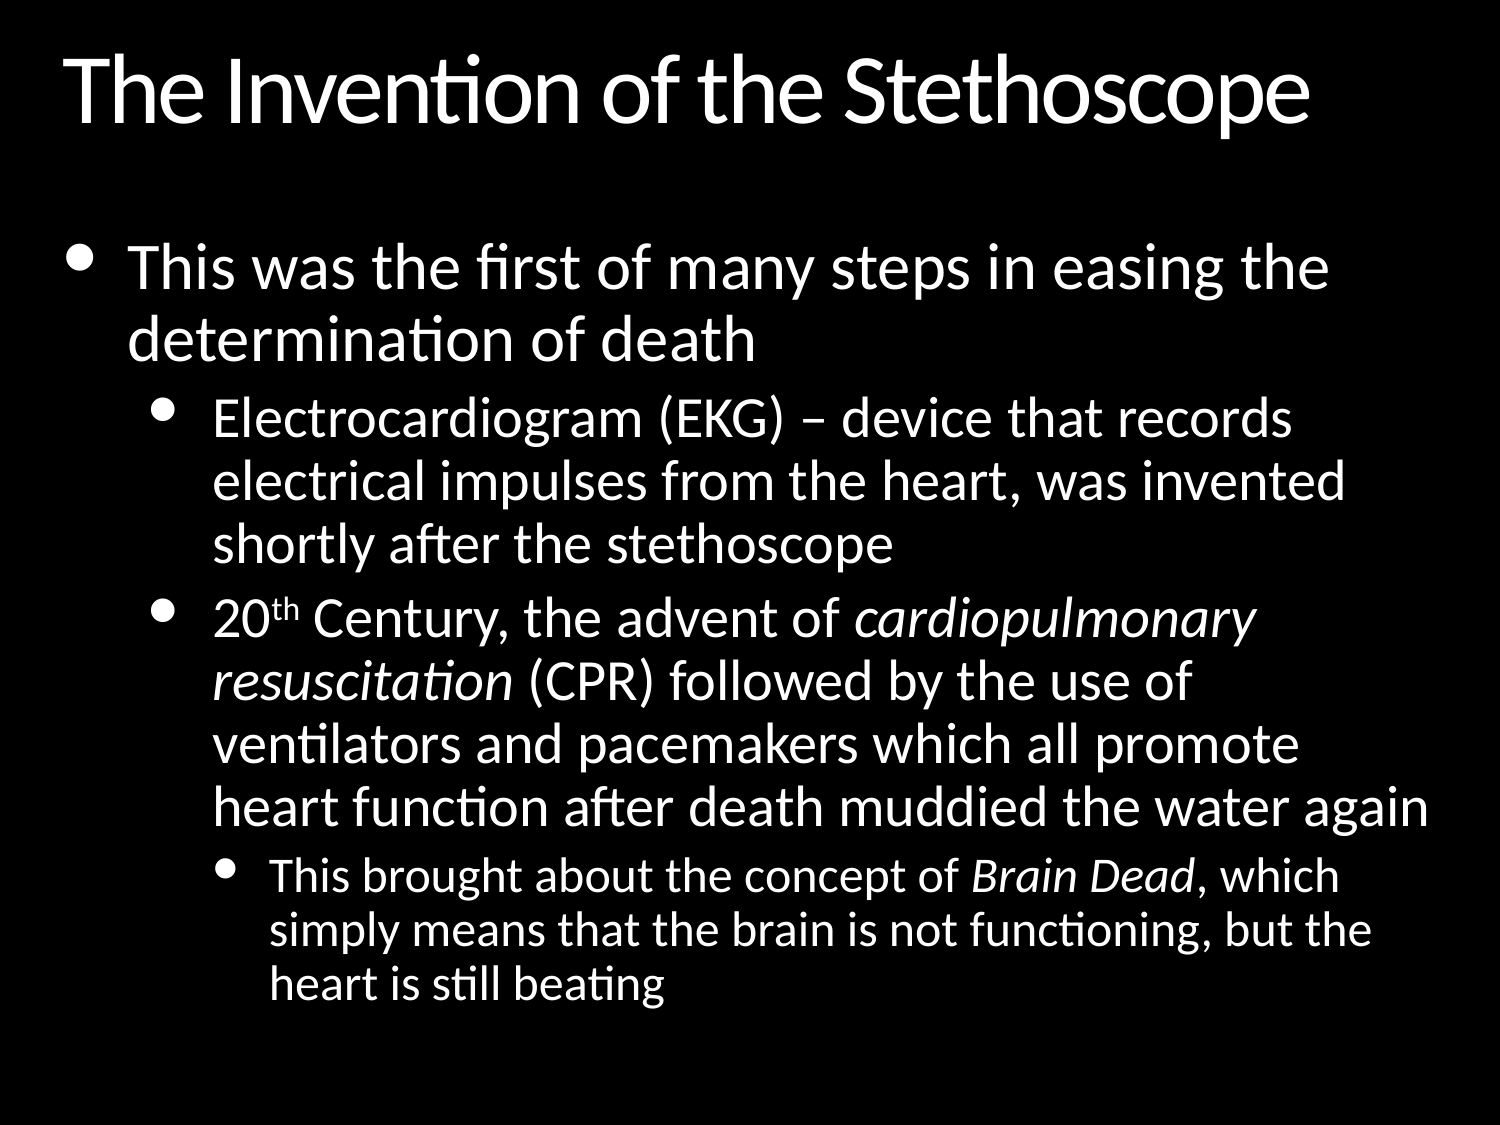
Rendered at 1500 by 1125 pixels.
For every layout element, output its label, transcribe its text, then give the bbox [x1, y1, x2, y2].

title The Invention of the Stethoscope [62, 37, 1438, 147]
list This was the first of many steps in easing the determination of death Electrocardiogram (EKG) – device that records electrical impulses from the heart, was invented shortly after the stethoscope 20th Century, the advent of cardiopulmonary resuscitation (CPR) followed by the use of ventilators and pacemakers which all promote heart function after death muddied the water again This brought about the concept of Brain Dead, which simply means that the brain is not functioning, but the heart is still beating [62, 231, 1438, 1027]
